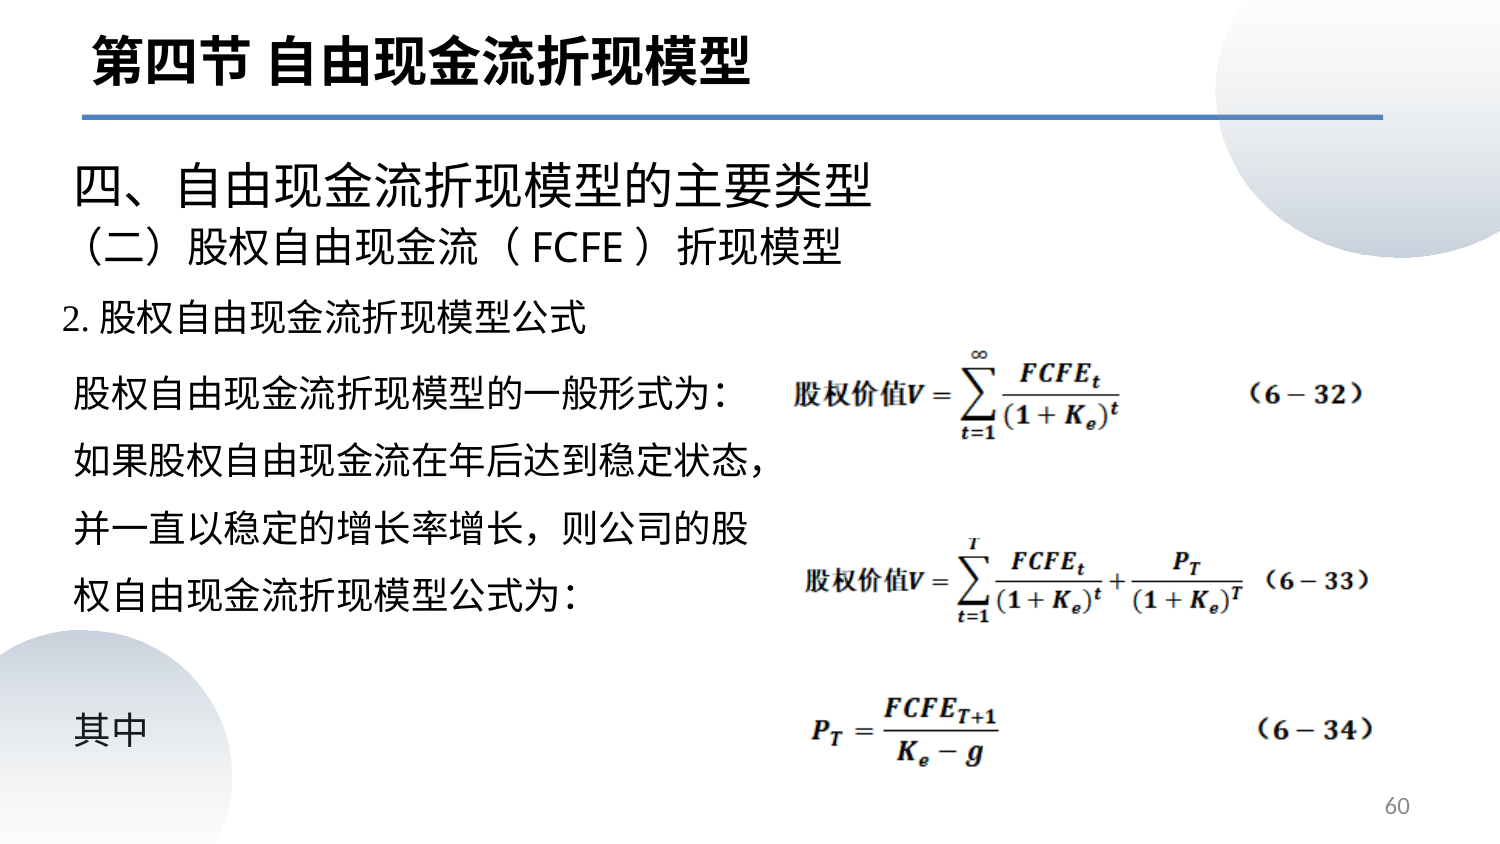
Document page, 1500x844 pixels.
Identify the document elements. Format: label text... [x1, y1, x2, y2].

title 2.股权自由现金流折现模型公式 [46, 293, 1397, 387]
text_box [1213, 0, 1500, 260]
list 股权自由现金流折现模型的一般形式为： 如果股权自由现金流在年后达到稳定状态，并一直以稳定的增长率增长，则公司的股权自由现金流折现模型公式为： 其中 [58, 339, 786, 668]
text_box 第四节 自由现金流折现模型 [74, 11, 1234, 107]
text_box [0, 627, 234, 844]
picture [761, 538, 1410, 631]
text_box 四、自由现金流折现模型的主要类型 [58, 117, 1256, 200]
picture [761, 679, 1406, 786]
text_box （二）股权自由现金流（FCFE）折现模型 [46, 199, 1397, 293]
picture [749, 327, 1400, 461]
slide_number 60 [1074, 782, 1425, 827]
